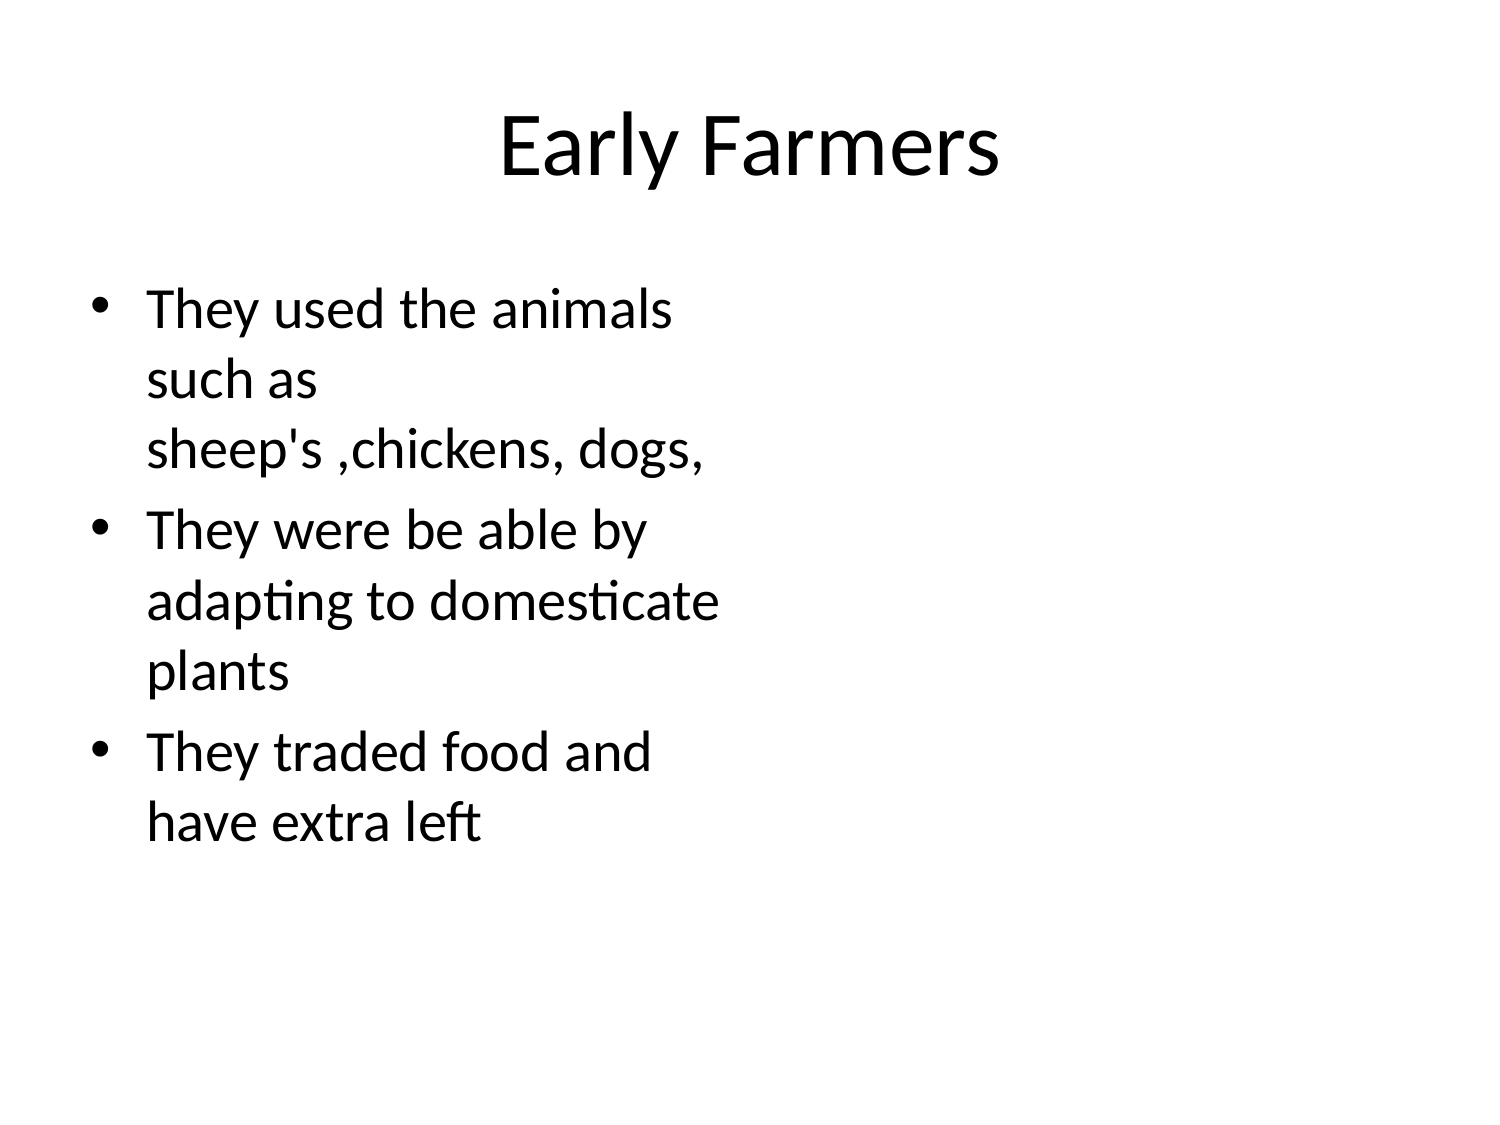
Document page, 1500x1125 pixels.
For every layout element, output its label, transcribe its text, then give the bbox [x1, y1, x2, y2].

title Early Farmers [75, 45, 1425, 233]
list They used the animals such as sheep's ,chickens, dogs, They were be able by adapting to domesticate plants They traded food and have extra left [75, 262, 738, 1005]
